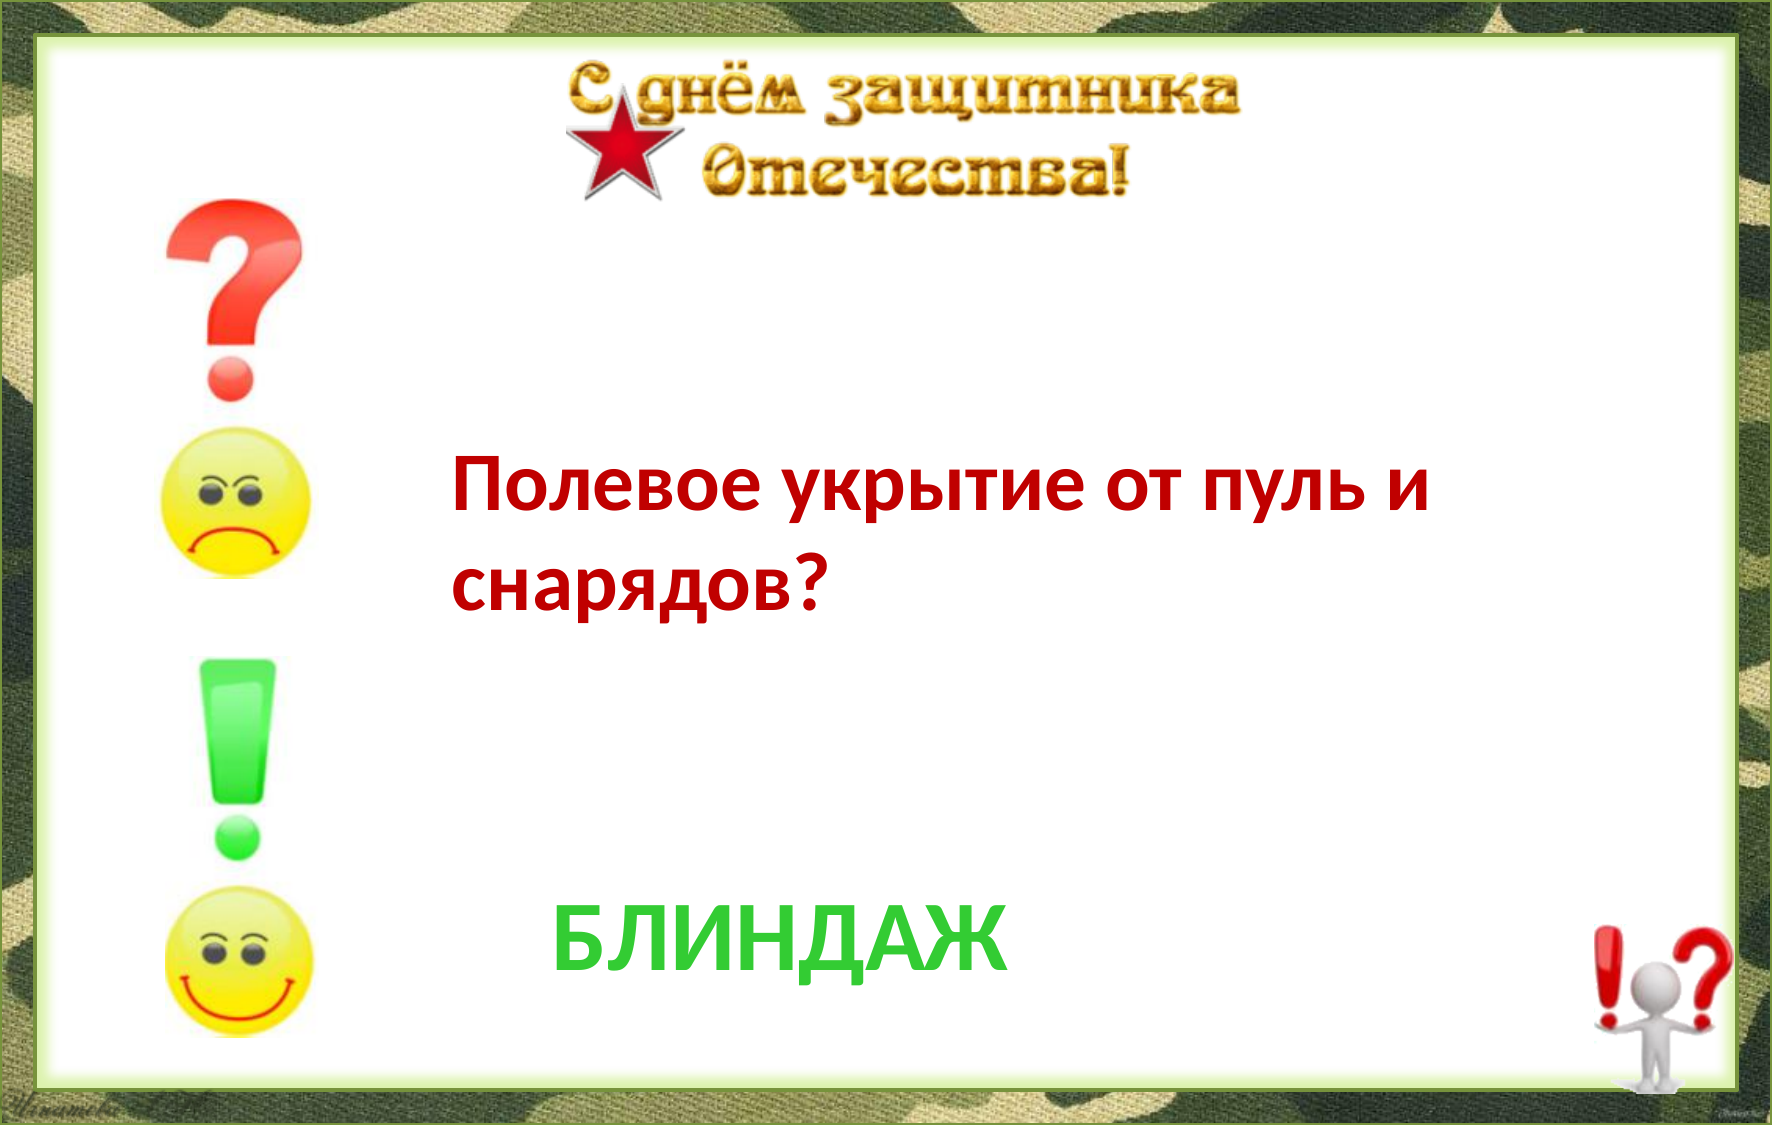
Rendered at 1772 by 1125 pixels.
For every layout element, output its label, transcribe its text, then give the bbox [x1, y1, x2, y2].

picture [165, 656, 319, 1038]
text_box БЛИНДАЖ [536, 863, 1024, 998]
picture [566, 54, 1243, 205]
picture [154, 198, 319, 580]
text_box Полевое укрытие от пуль и снарядов? [437, 419, 1595, 635]
picture [2, 2, 1770, 1123]
